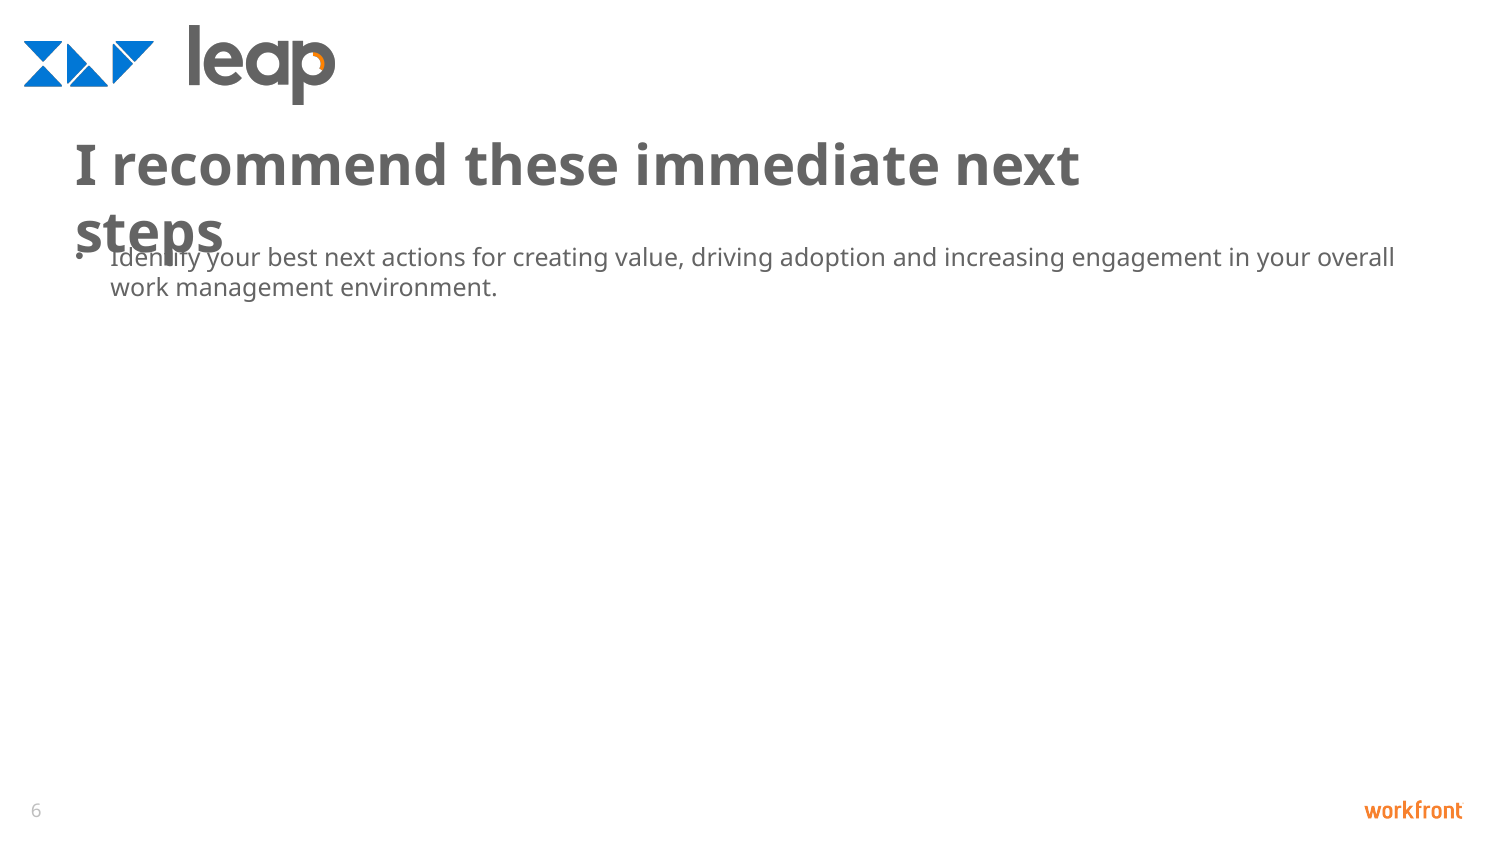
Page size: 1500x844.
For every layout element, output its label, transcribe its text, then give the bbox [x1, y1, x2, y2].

text_box I recommend these immediate next steps [75, 128, 1132, 197]
text_box Identify your best next actions for creating value, driving adoption and increasing engagement in your overall work management environment. [75, 241, 1401, 556]
picture [1364, 800, 1464, 819]
picture [189, 25, 335, 105]
picture [22, 25, 161, 105]
